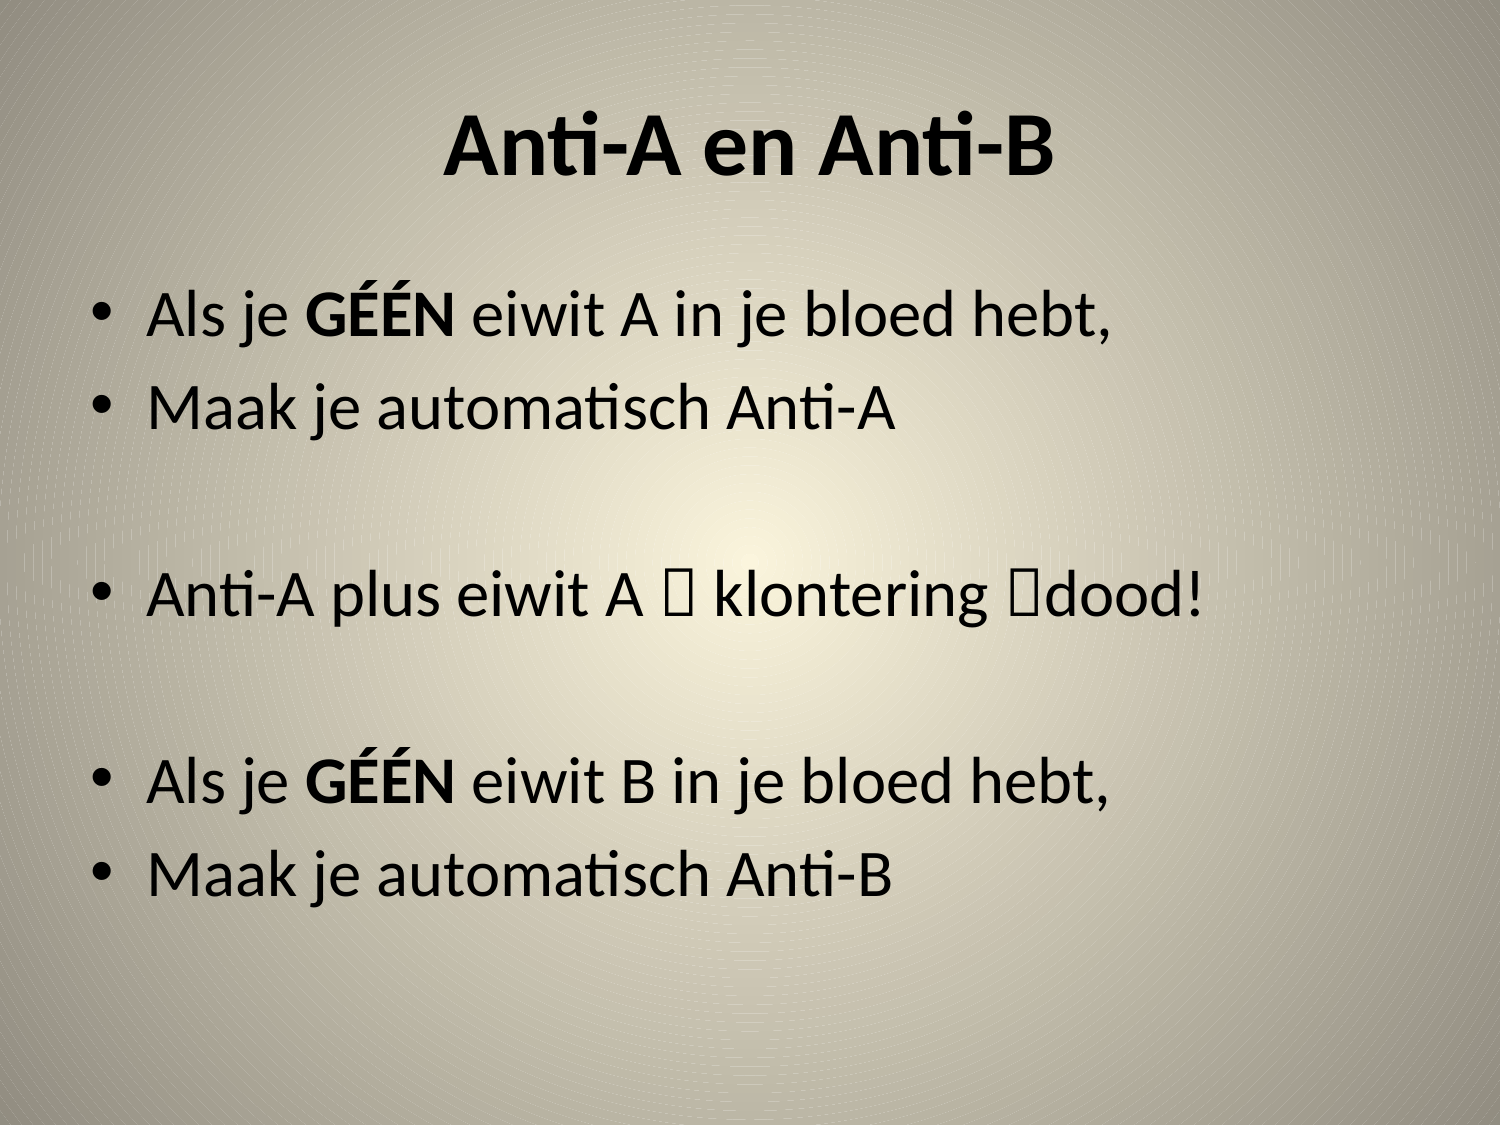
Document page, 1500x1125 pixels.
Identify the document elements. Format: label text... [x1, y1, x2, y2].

title Anti-A en Anti-B [75, 45, 1425, 233]
list Als je GÉÉN eiwit A in je bloed hebt, Maak je automatisch Anti-A Anti-A plus eiwit A  klontering dood! Als je GÉÉN eiwit B in je bloed hebt, Maak je automatisch Anti-B [75, 262, 1425, 1005]
